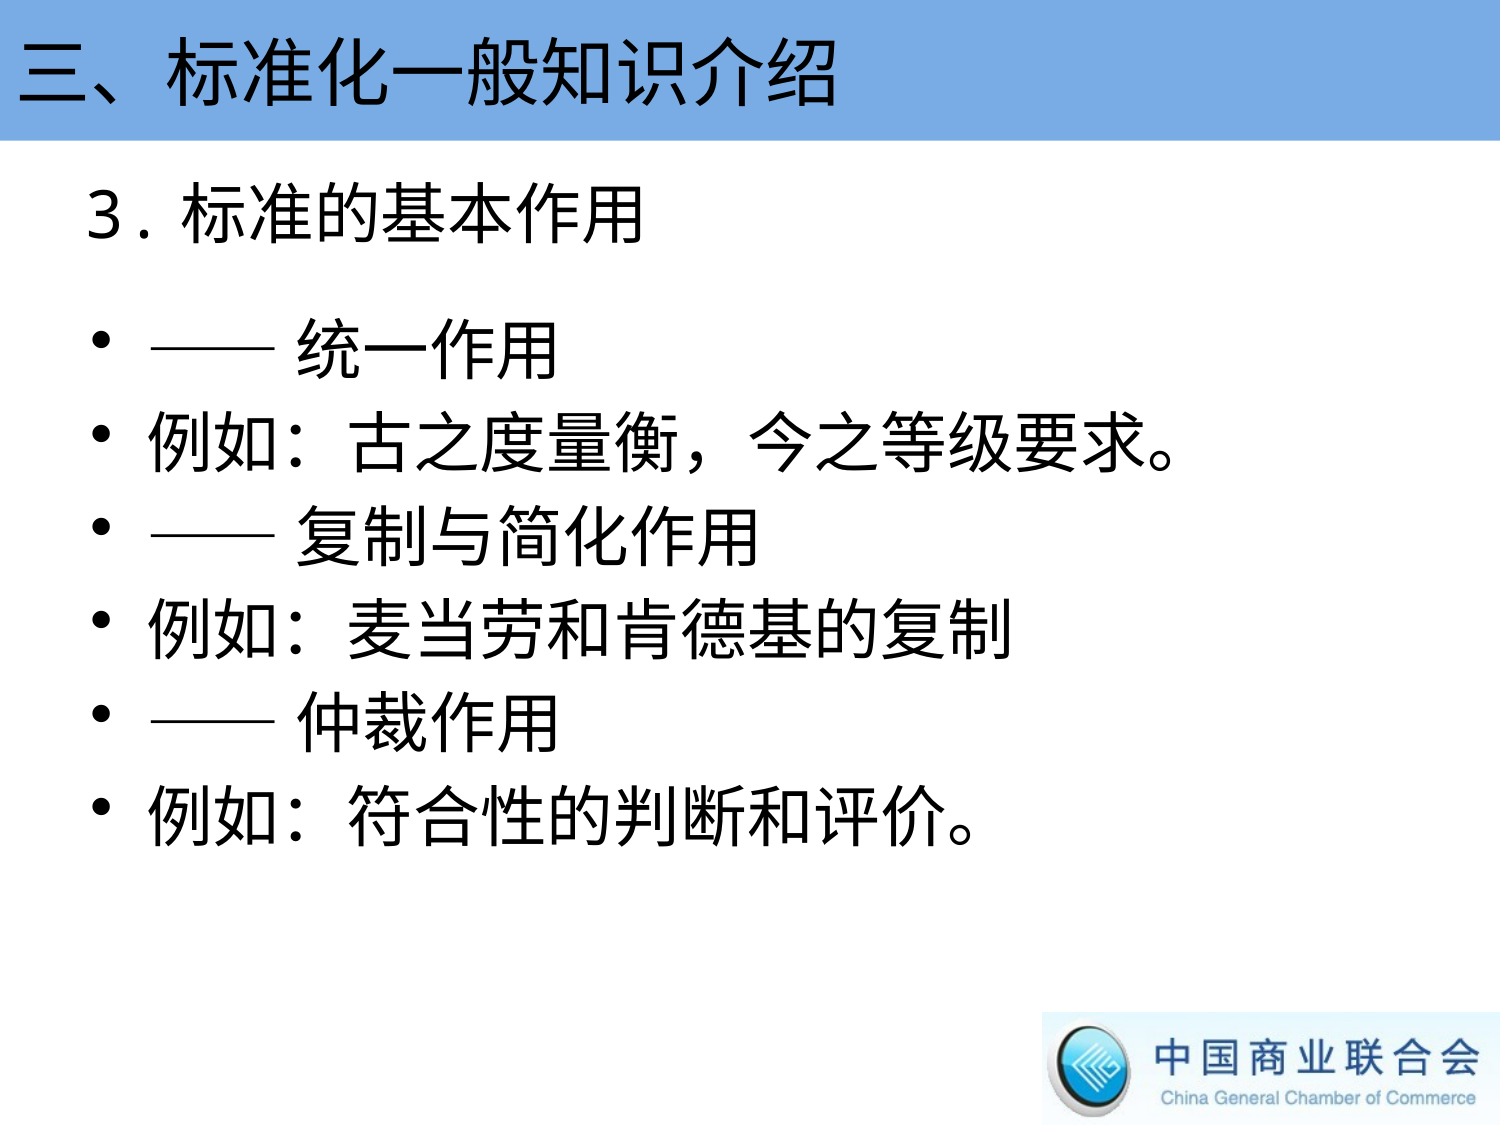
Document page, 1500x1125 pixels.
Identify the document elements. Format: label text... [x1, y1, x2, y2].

text_box 三、标准化一般知识介绍 [0, 0, 1032, 141]
list ——统一作用 例如：古之度量衡，今之等级要求。 ——复制与简化作用 例如：麦当劳和肯德基的复制 ——仲裁作用 例如：符合性的判断和评价。 [74, 300, 1426, 1044]
text_box 3.标准的基本作用 [70, 163, 663, 259]
picture [1042, 1012, 1500, 1125]
